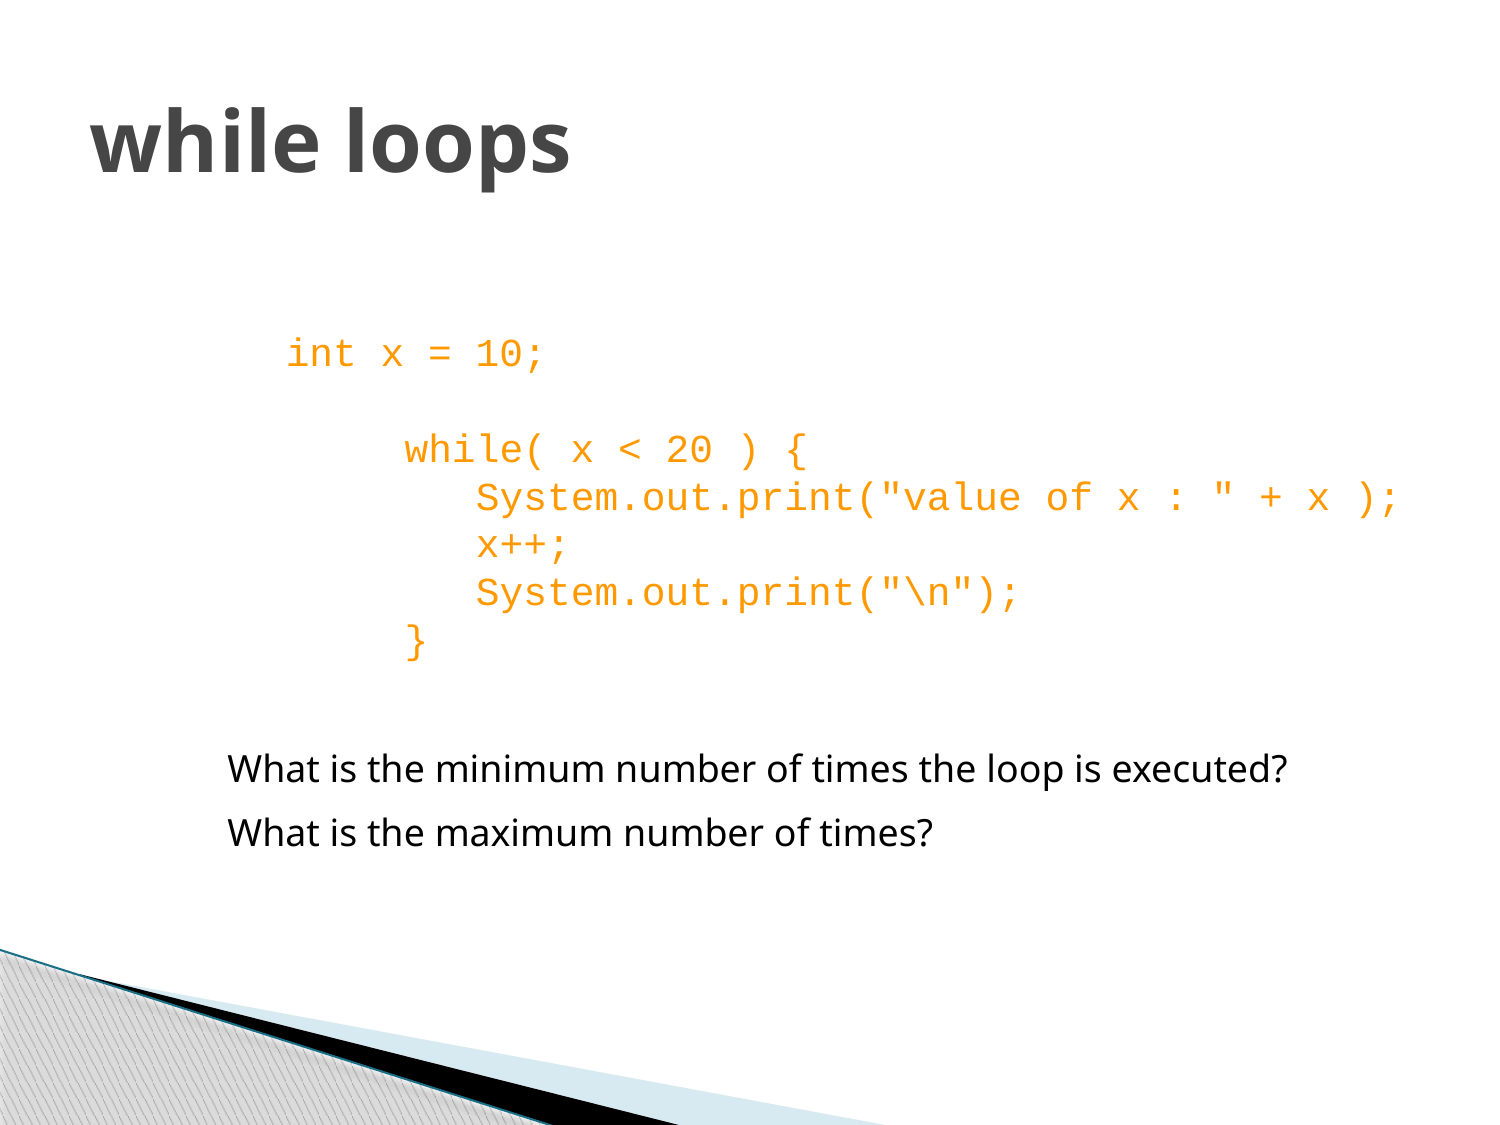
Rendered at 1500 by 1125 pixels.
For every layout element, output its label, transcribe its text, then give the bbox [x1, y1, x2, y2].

text_box What is the minimum number of times the loop is executed? What is the maximum number of times? [212, 737, 1450, 861]
title while loops [75, 45, 1425, 233]
list int x = 10; while( x < 20 ) { System.out.print("value of x : " + x ); x++; System.out.print("\n"); } [187, 324, 1463, 675]
